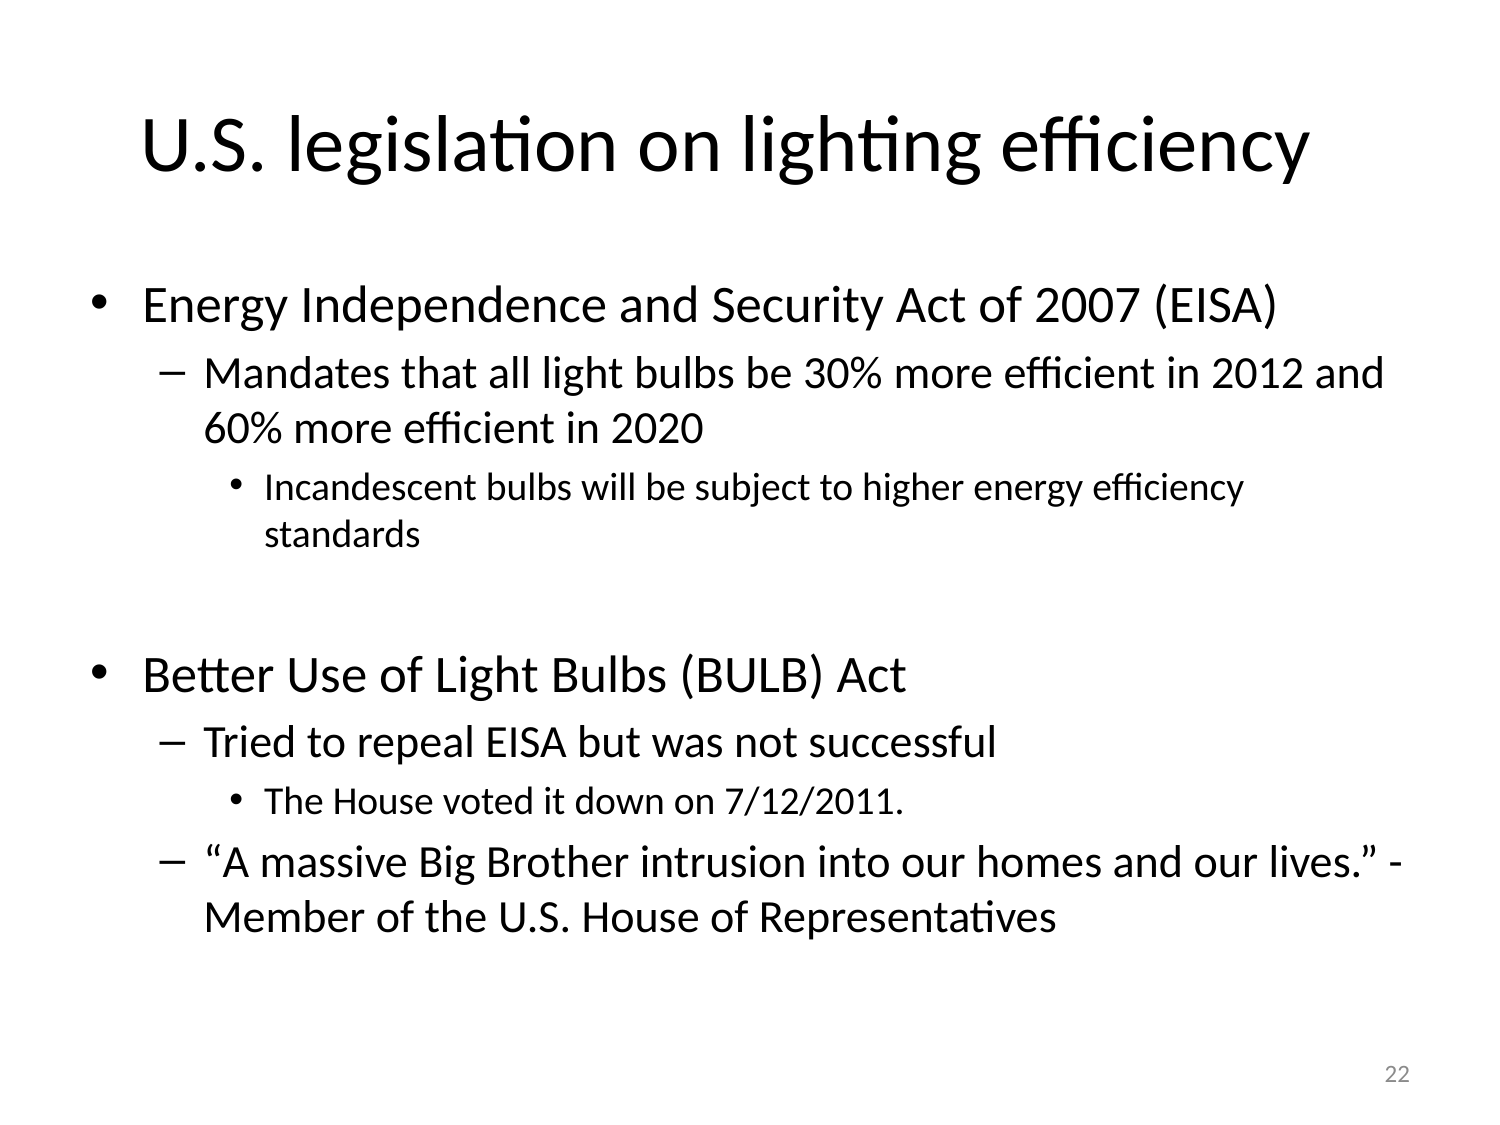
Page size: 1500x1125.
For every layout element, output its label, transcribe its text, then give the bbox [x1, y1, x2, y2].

slide_number 22 [1074, 1042, 1425, 1103]
list Energy Independence and Security Act of 2007 (EISA) Mandates that all light bulbs be 30% more efficient in 2012 and 60% more efficient in 2020 Incandescent bulbs will be subject to higher energy efficiency standards Better Use of Light Bulbs (BULB) Act Tried to repeal EISA but was not successful The House voted it down on 7/12/2011. “A massive Big Brother intrusion into our homes and our lives.” - Member of the U.S. House of Representatives [75, 262, 1425, 1005]
title U.S. legislation on lighting efficiency [125, 45, 1425, 233]
